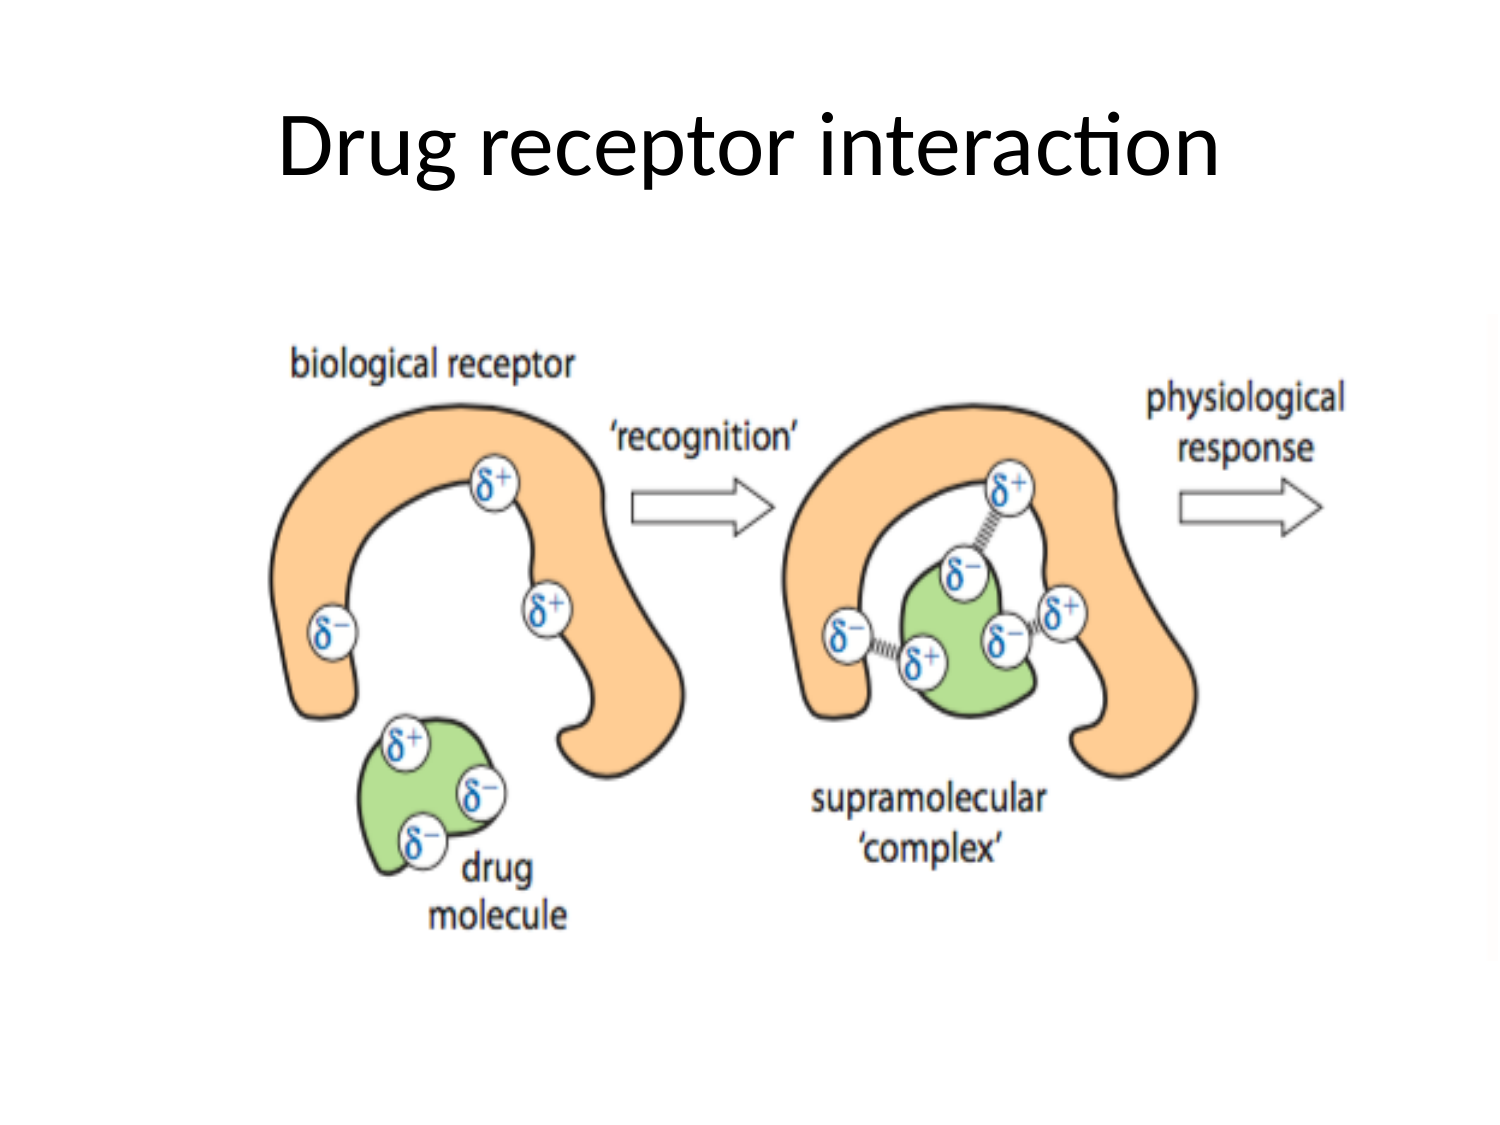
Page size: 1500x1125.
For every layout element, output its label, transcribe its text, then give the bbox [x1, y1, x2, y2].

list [16, 313, 1499, 961]
title Drug receptor interaction [75, 45, 1425, 233]
